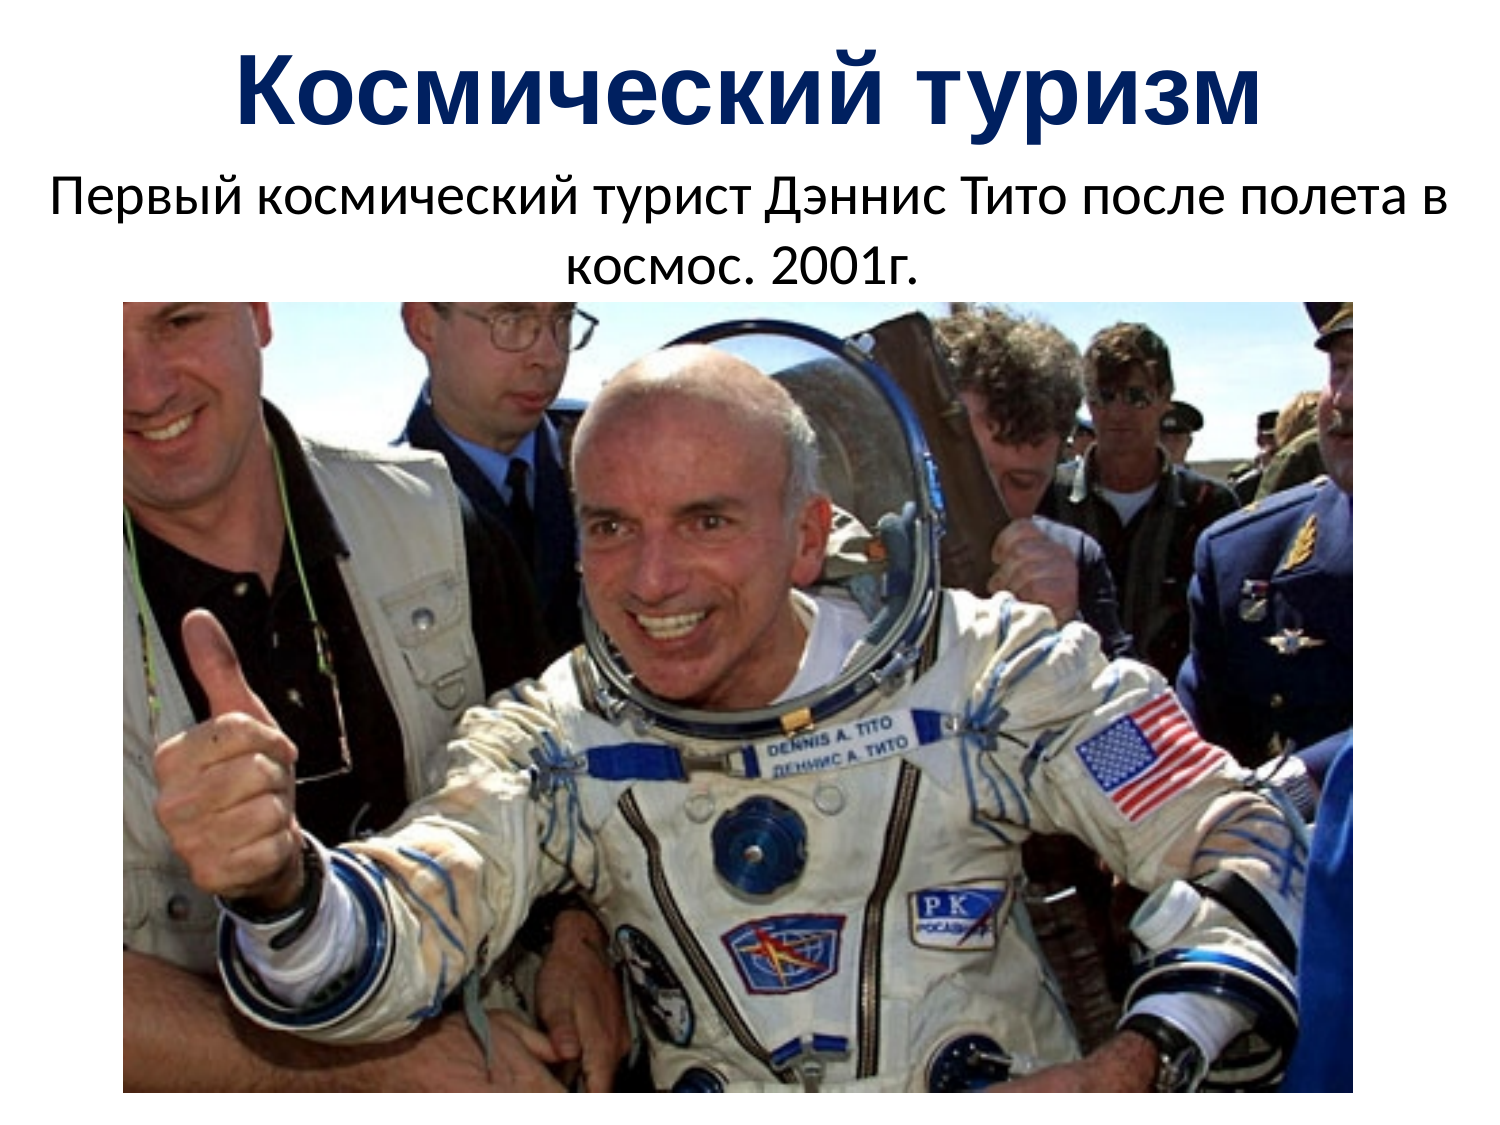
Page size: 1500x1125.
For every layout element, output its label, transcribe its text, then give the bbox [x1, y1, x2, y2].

picture [123, 302, 1353, 1093]
text_box Космический туризм [0, 20, 1500, 148]
text_box Первый космический турист Дэннис Тито после полета в космос. 2001г. [0, 148, 1500, 304]
